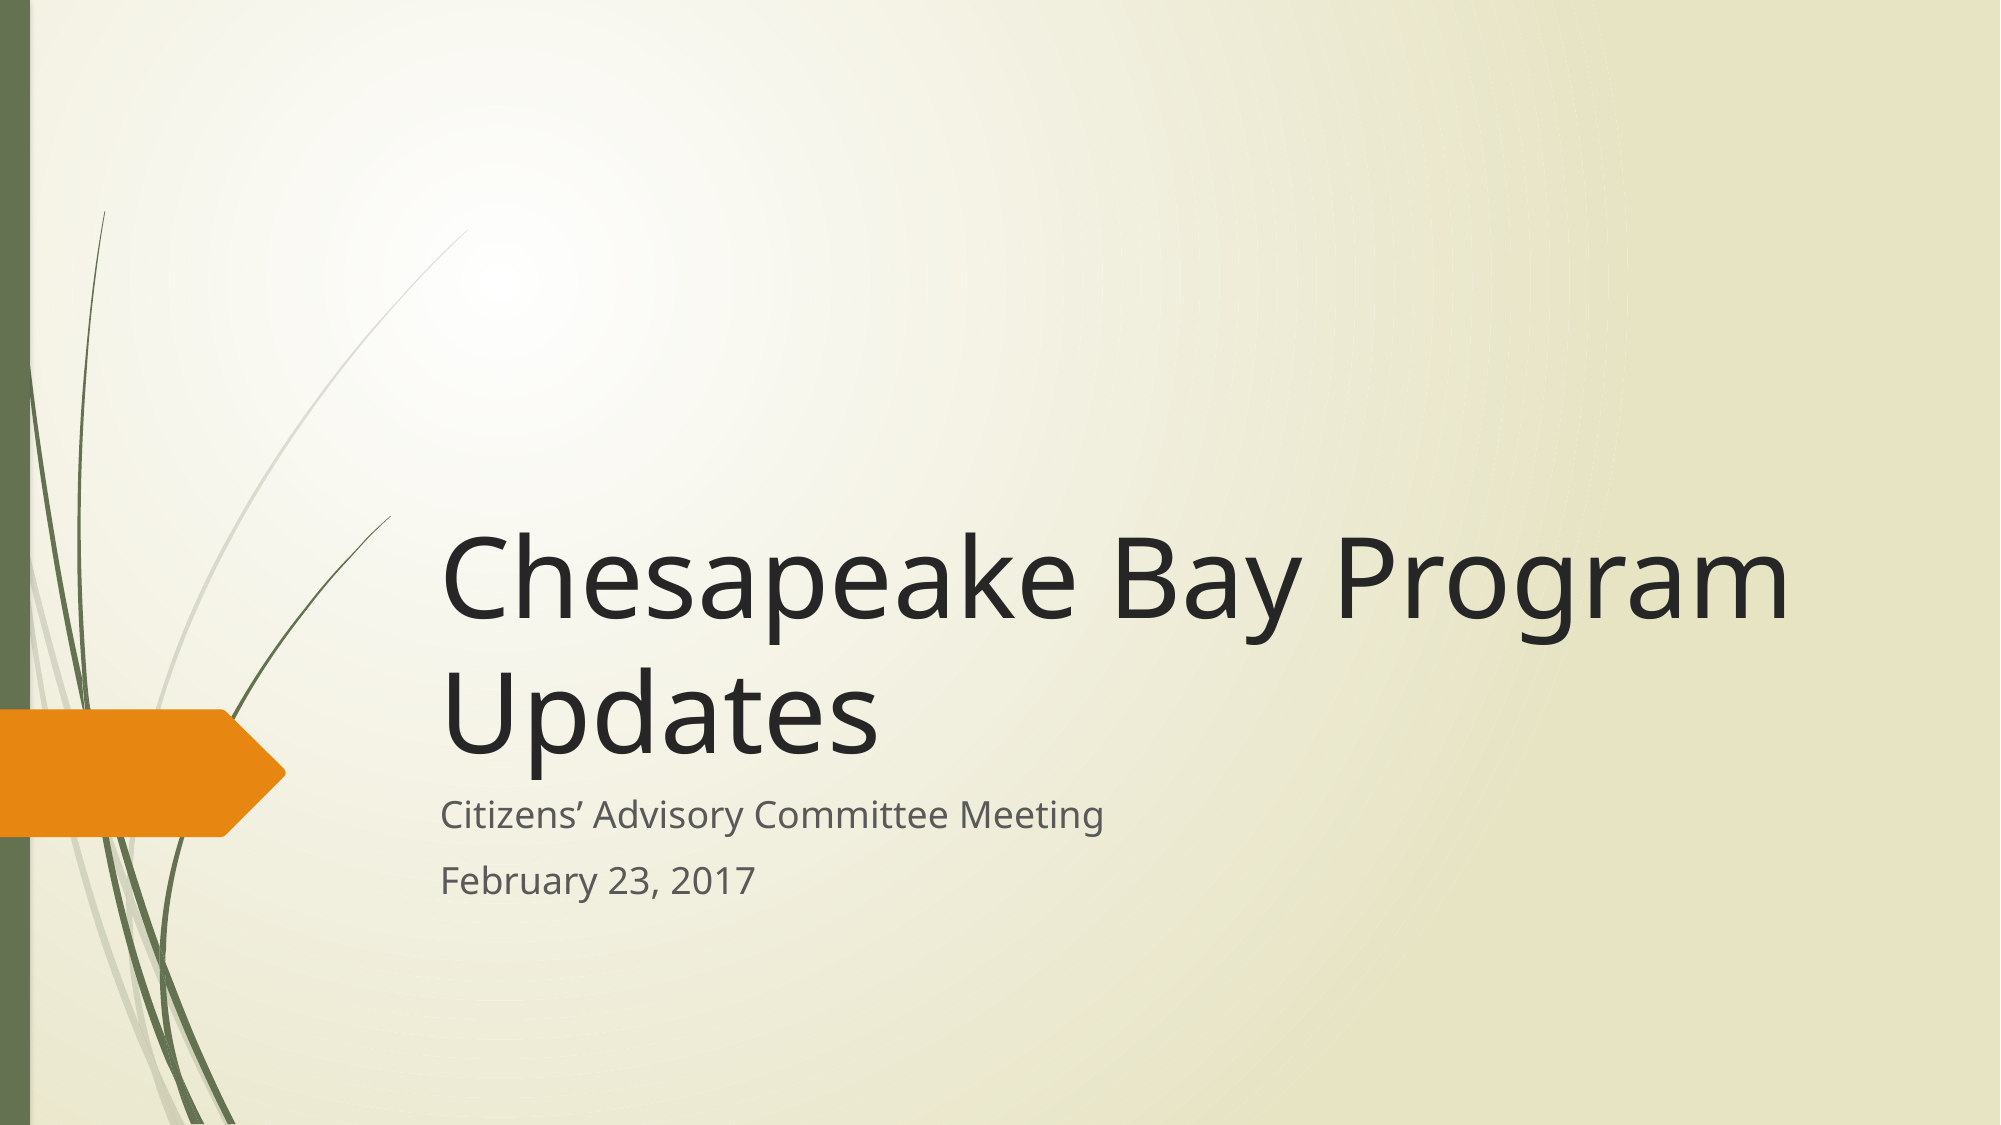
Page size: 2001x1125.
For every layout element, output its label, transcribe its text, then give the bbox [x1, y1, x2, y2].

title Chesapeake Bay Program Updates [424, 412, 1888, 783]
subtitle Citizens’ Advisory Committee Meeting February 23, 2017 [424, 783, 1888, 969]
